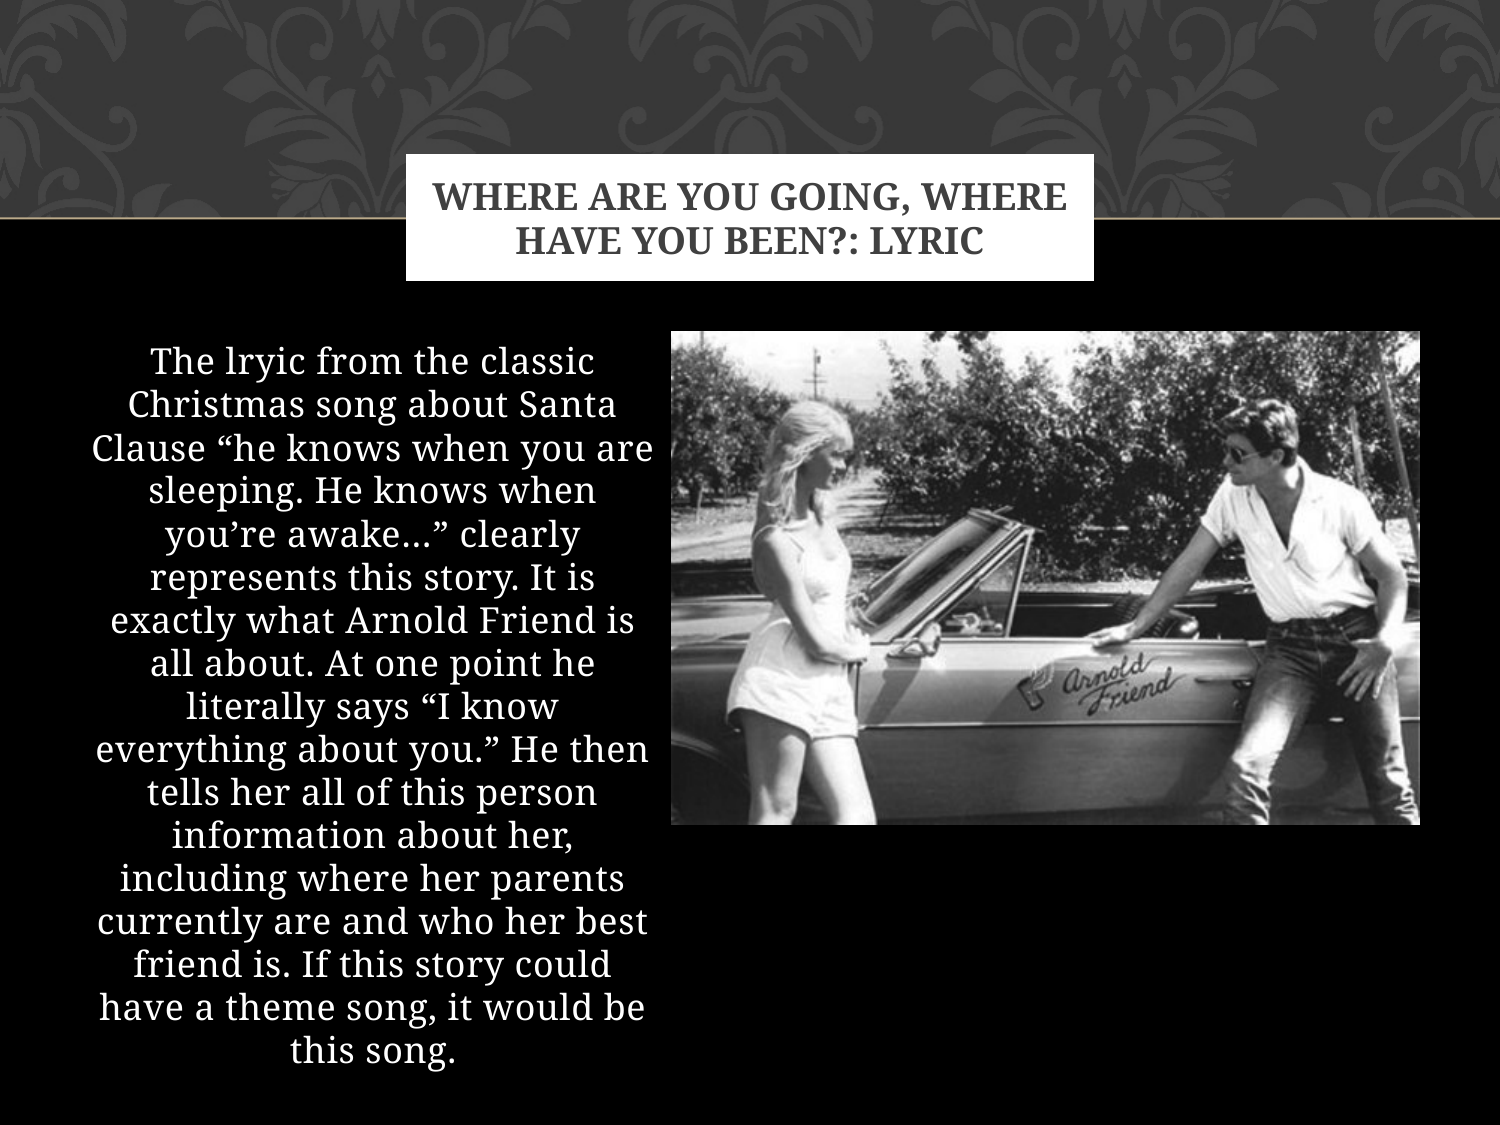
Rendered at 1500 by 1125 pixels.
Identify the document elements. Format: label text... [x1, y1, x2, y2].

list The lryic from the classic Christmas song about Santa Clause “he knows when you are sleeping. He knows when you’re awake…” clearly represents this story. It is exactly what Arnold Friend is all about. At one point he literally says “I know everything about you.” He then tells her all of this person information about her, including where her parents currently are and who her best friend is. If this story could have a theme song, it would be this song. [75, 331, 672, 1086]
picture [671, 331, 1420, 826]
title Where are you going, Where have you been?: Lyric [406, 154, 1094, 281]
